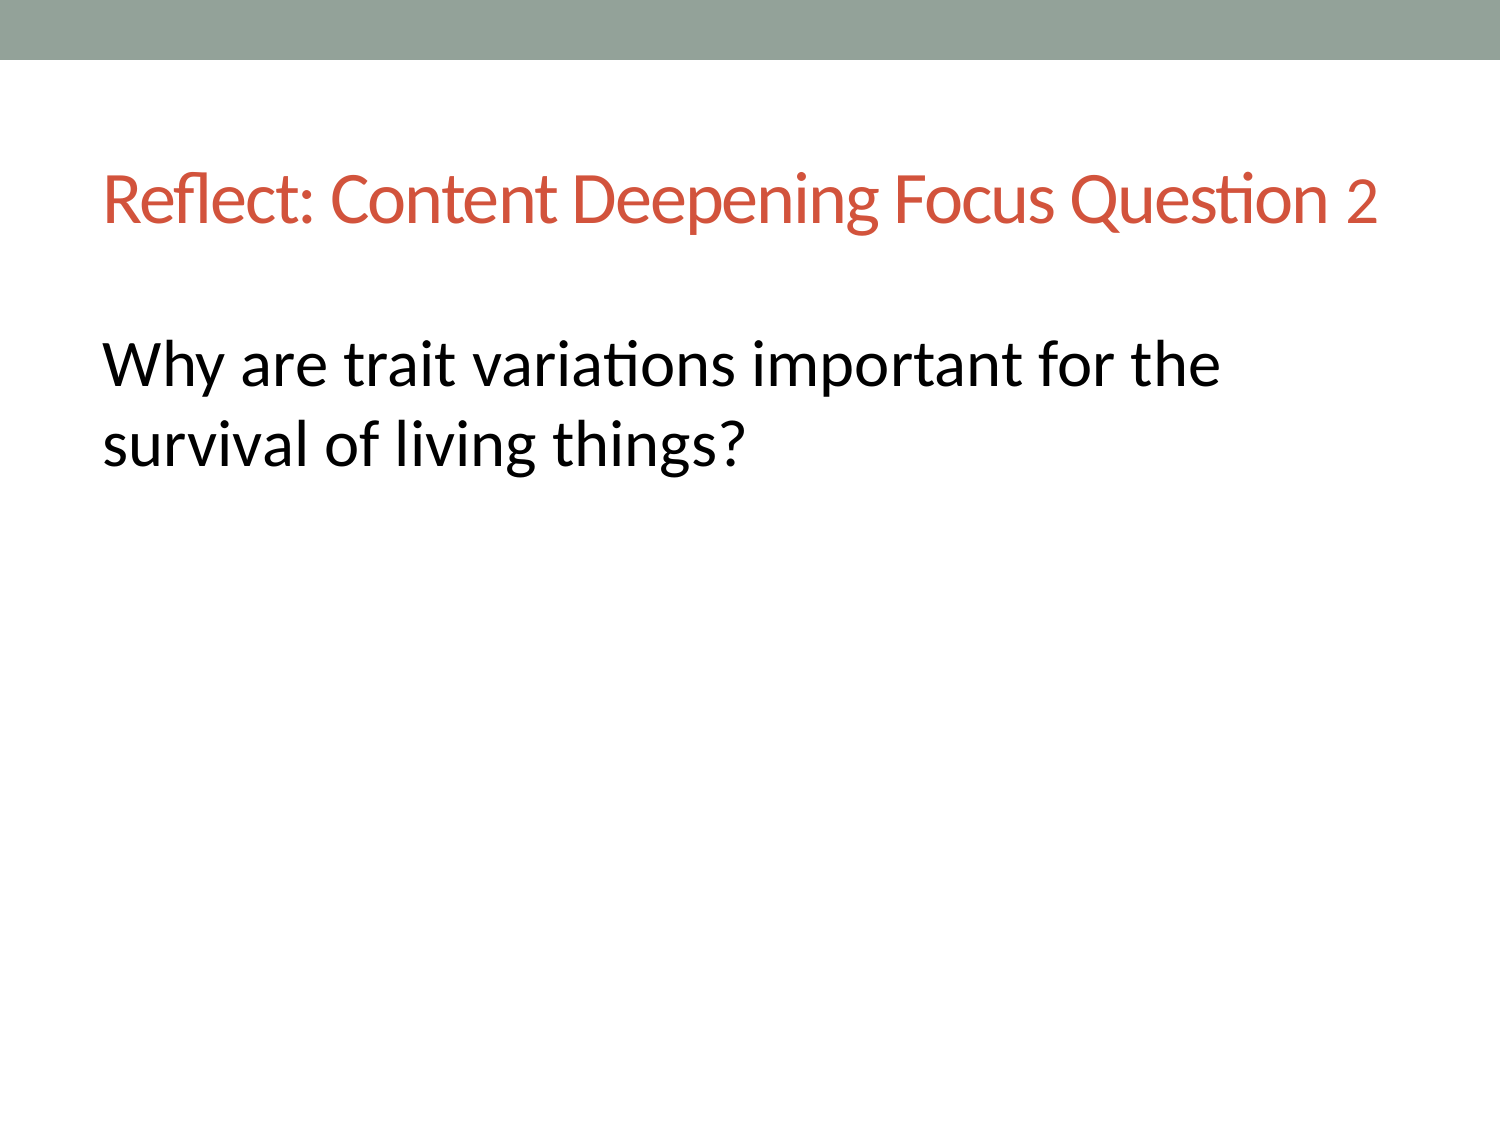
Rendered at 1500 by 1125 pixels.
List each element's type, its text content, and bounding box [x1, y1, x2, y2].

list Why are trait variations important for the survival of living things? [87, 312, 1425, 1063]
title Reflect: Content Deepening Focus Question 2 [87, 112, 1425, 275]
